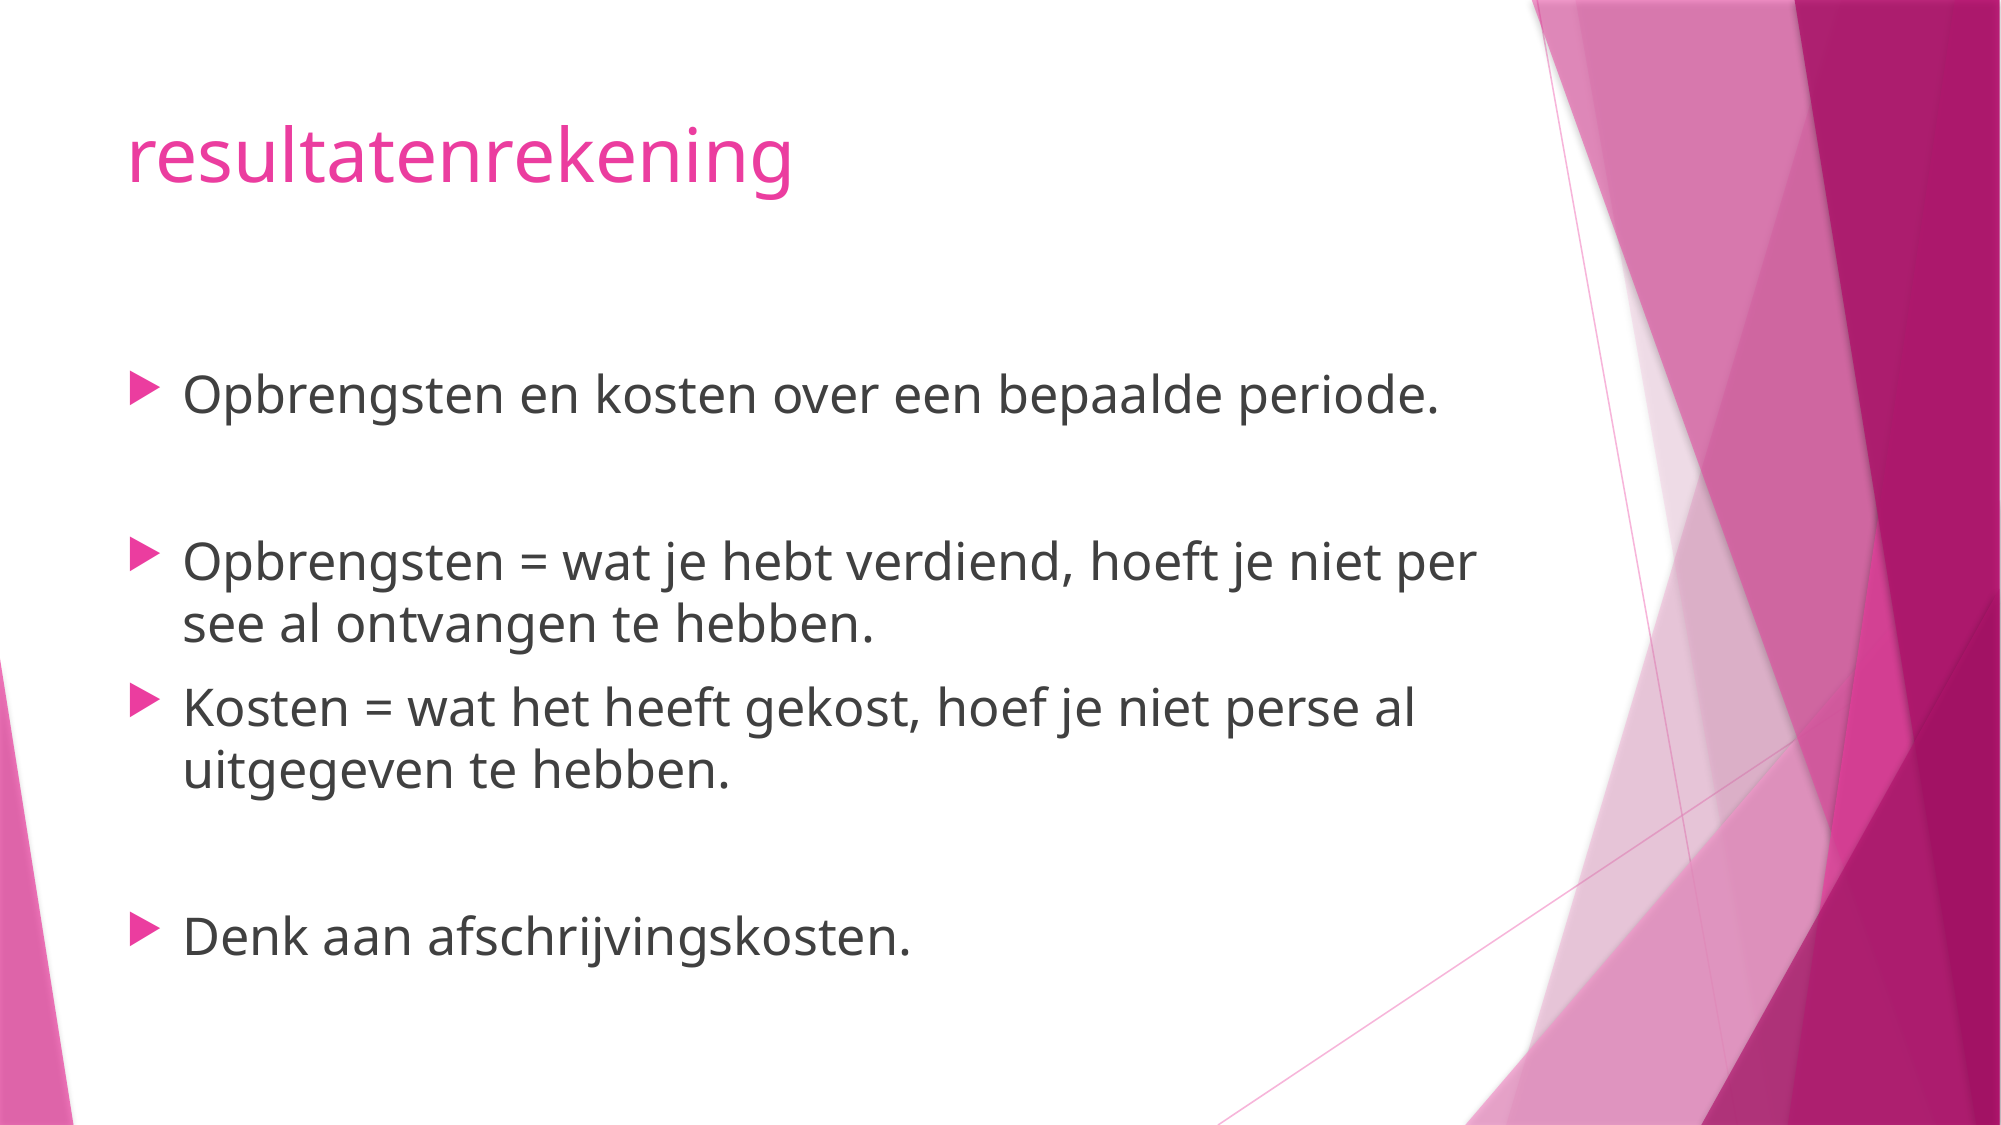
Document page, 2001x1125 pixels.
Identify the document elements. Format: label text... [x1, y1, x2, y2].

title resultatenrekening [111, 99, 1522, 317]
list Opbrengsten en kosten over een bepaalde periode. Opbrengsten = wat je hebt verdiend, hoeft je niet per see al ontvangen te hebben. Kosten = wat het heeft gekost, hoef je niet perse al uitgegeven te hebben. Denk aan afschrijvingskosten. [111, 354, 1522, 992]
